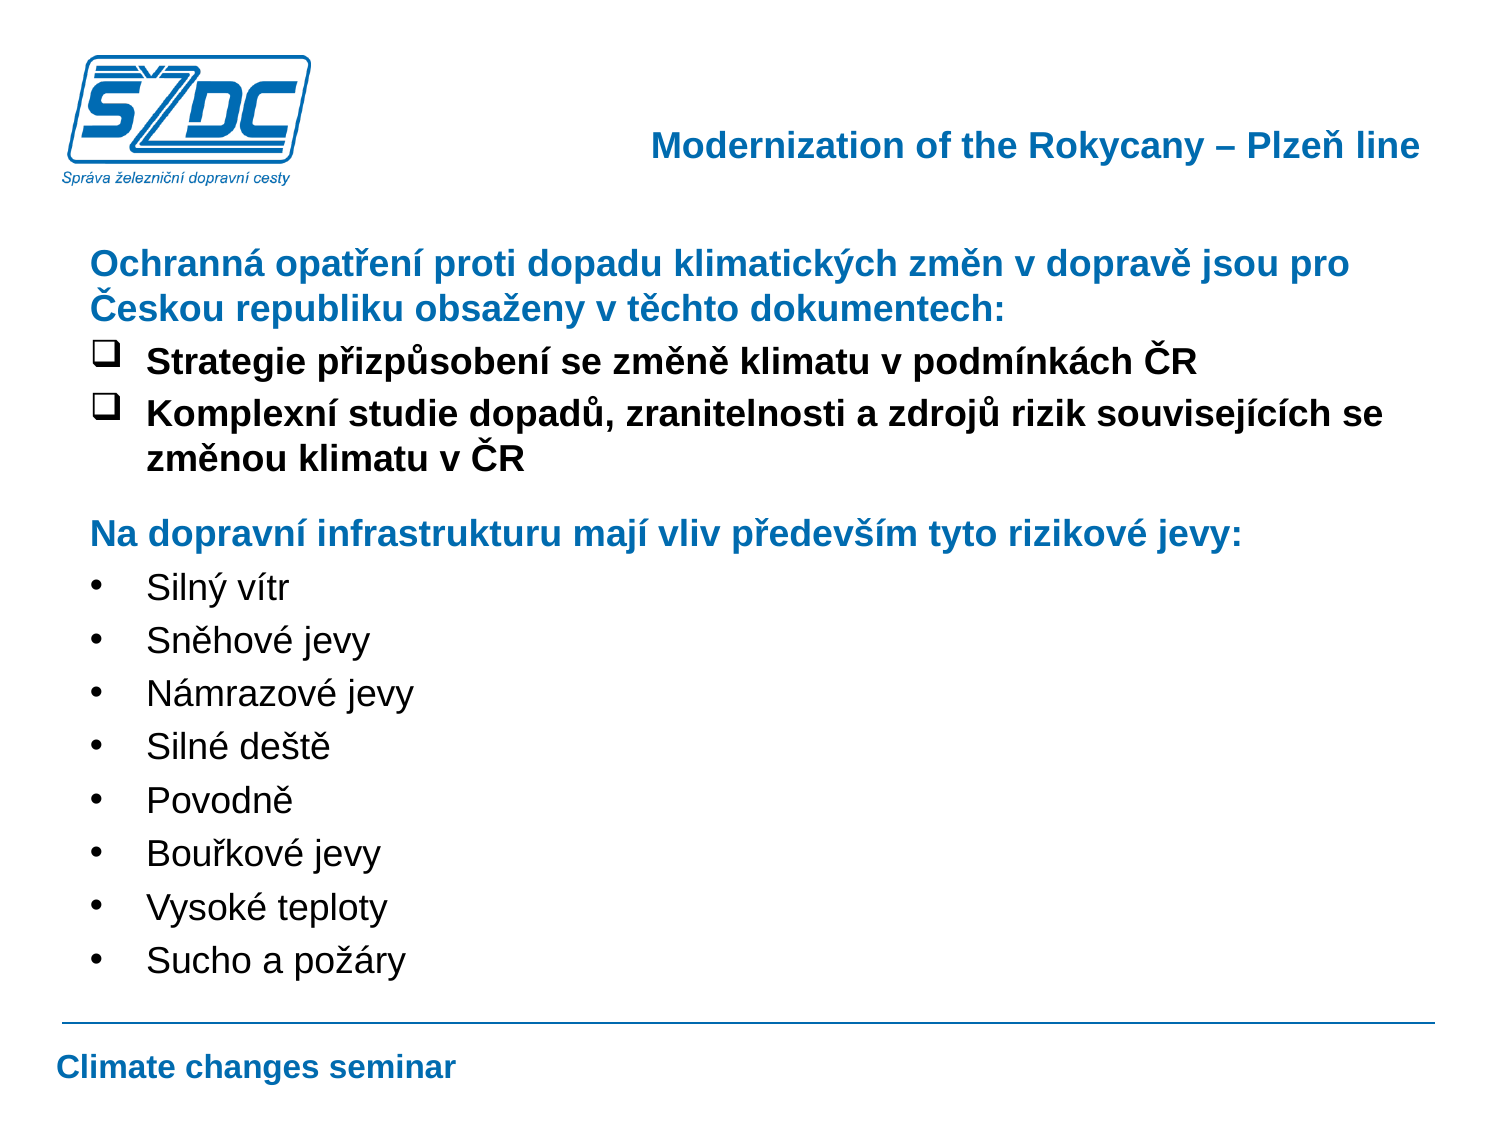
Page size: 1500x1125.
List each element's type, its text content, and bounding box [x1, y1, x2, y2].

picture [62, 55, 311, 186]
list Modernization of the Rokycany – Plzeň line [395, 113, 1436, 197]
list Climate changes seminar [41, 1038, 691, 1098]
list Ochranná opatření proti dopadu klimatických změn v dopravě jsou pro Českou republiku obsaženy v těchto dokumentech: Strategie přizpůsobení se změně klimatu v podmínkách ČR Komplexní studie dopadů, zranitelnosti a zdrojů rizik souvisejících se změnou klimatu v ČR Na dopravní infrastrukturu mají vliv především tyto rizikové jevy: Silný vítr Sněhové jevy Námrazové jevy Silné deště Povodně Bouřkové jevy Vysoké teploty Sucho a požáry [75, 231, 1425, 1005]
